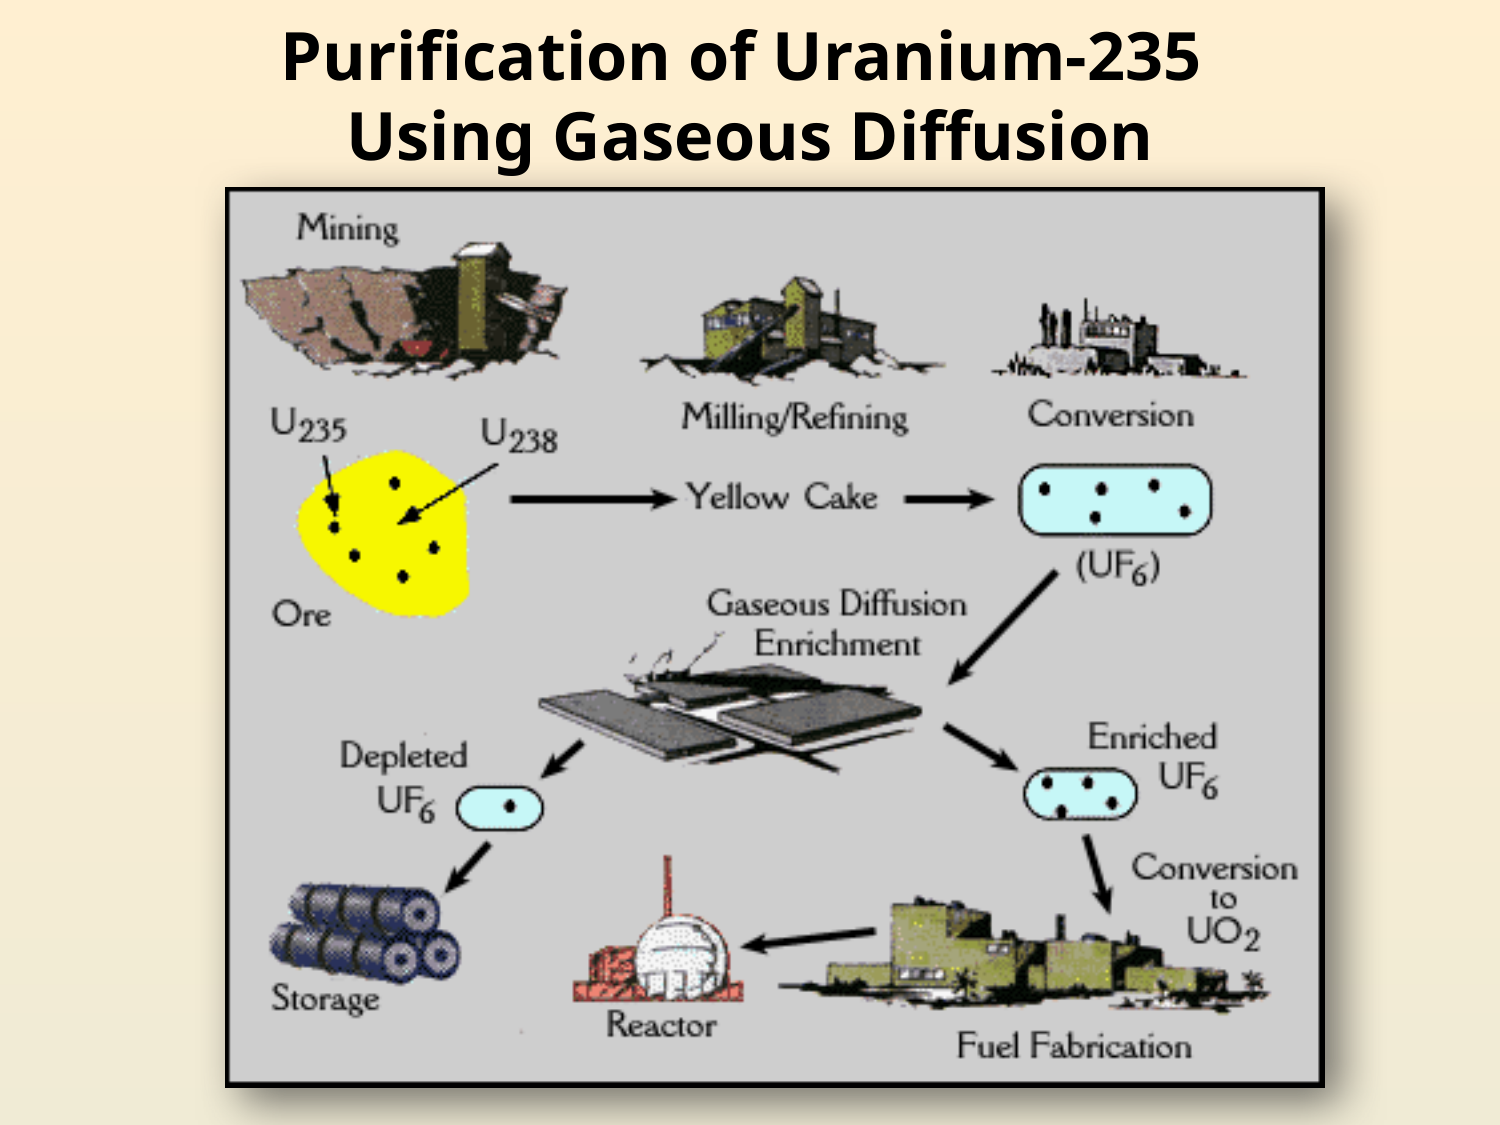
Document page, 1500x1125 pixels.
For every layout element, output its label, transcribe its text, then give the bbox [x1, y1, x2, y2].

title Purification of Uranium-235 Using Gaseous Diffusion [112, 0, 1388, 188]
picture [224, 186, 1326, 1088]
